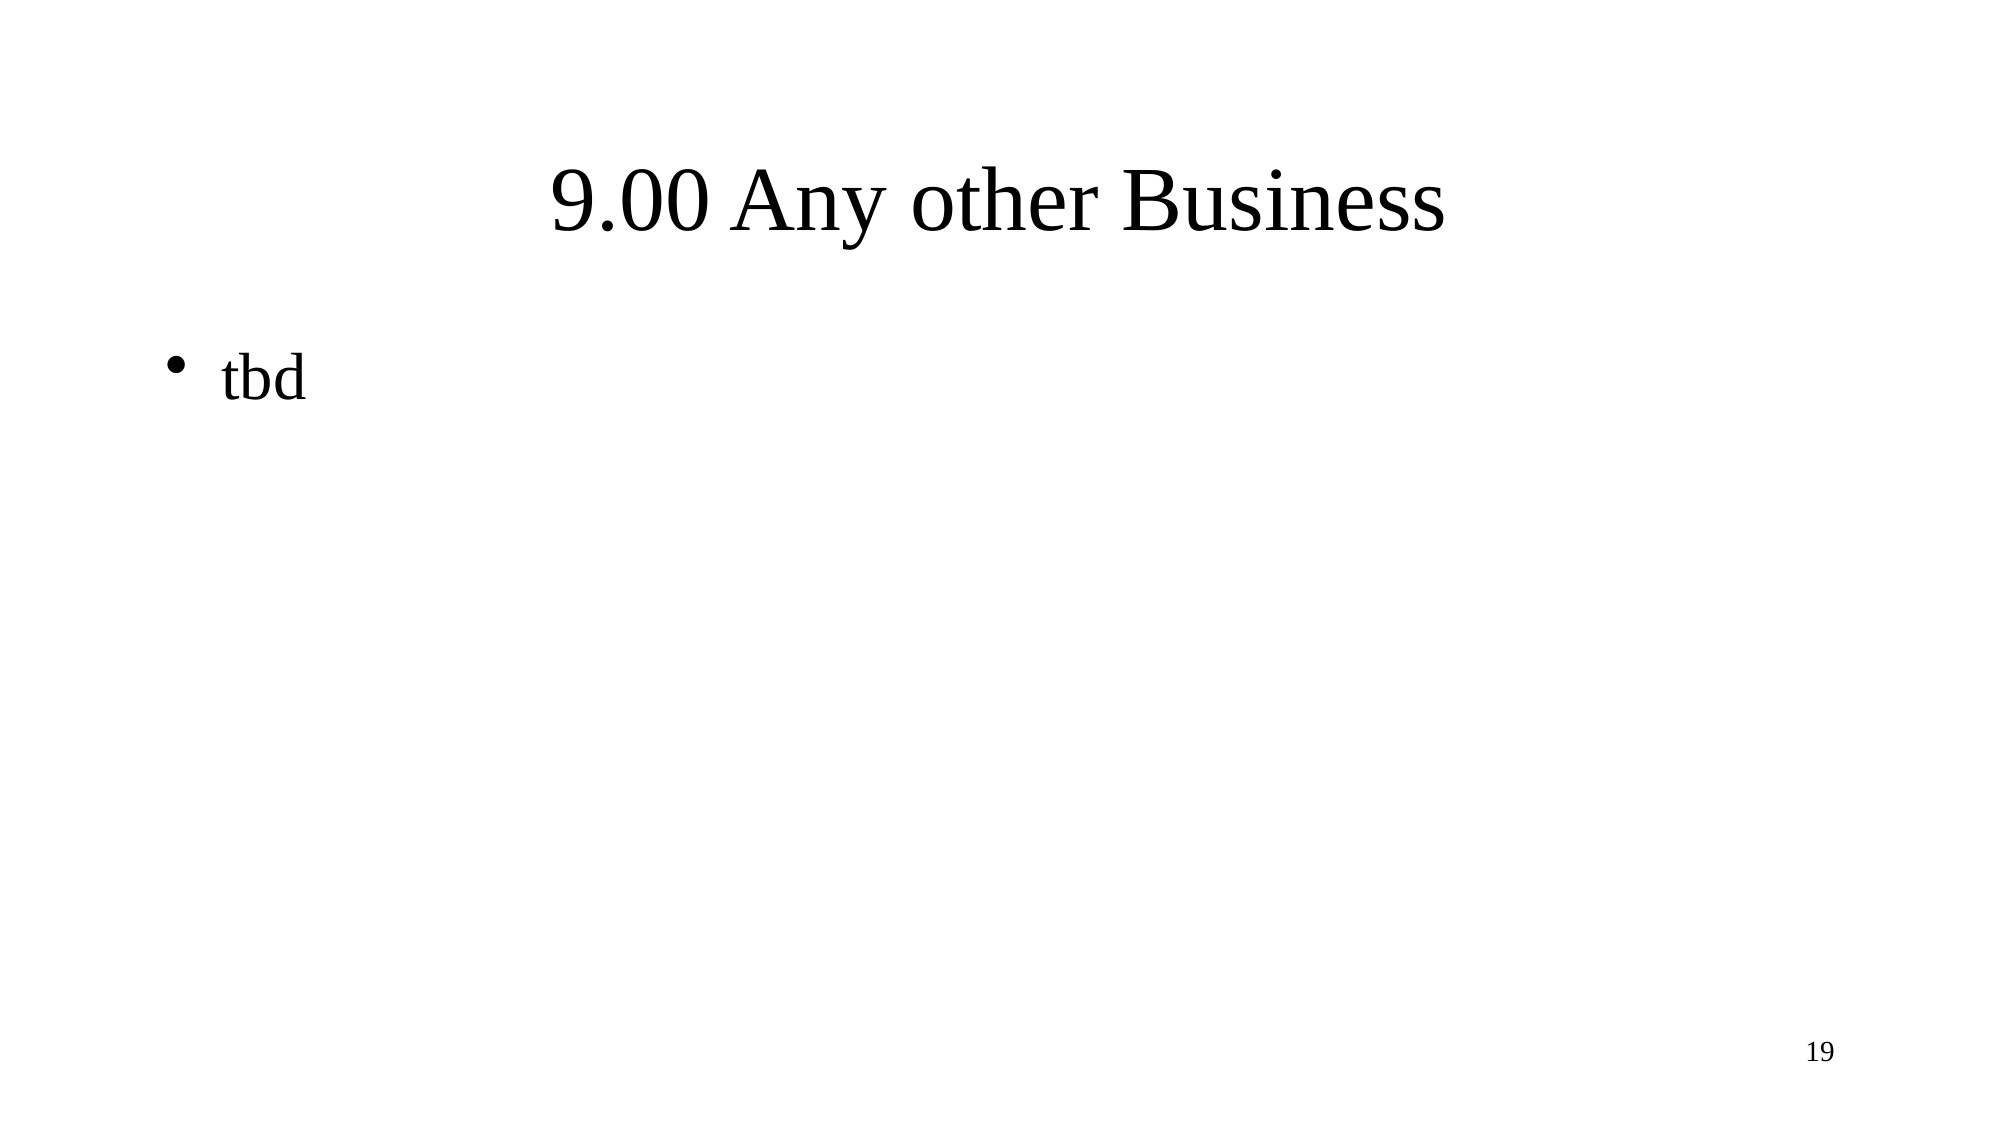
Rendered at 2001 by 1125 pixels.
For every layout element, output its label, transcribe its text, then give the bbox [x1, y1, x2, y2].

title 9.00 Any other Business [149, 99, 1851, 288]
list tbd [149, 324, 1851, 1001]
slide_number 19 [1433, 1024, 1851, 1101]
